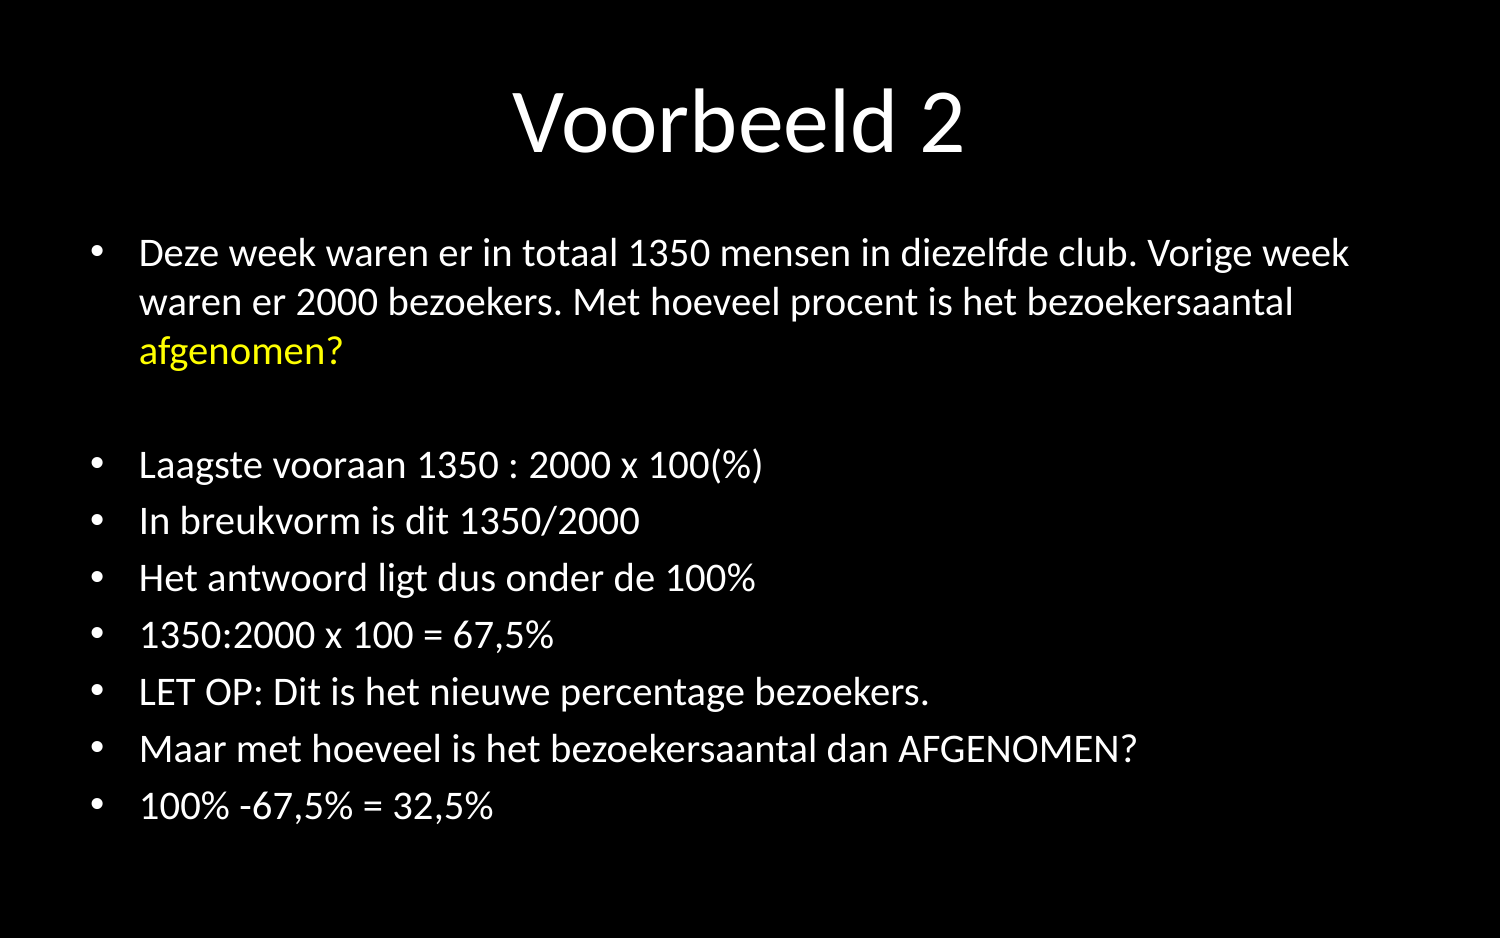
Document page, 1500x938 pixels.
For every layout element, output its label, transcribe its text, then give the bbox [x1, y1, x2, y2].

title Voorbeeld 2 [75, 37, 1425, 194]
list Deze week waren er in totaal 1350 mensen in diezelfde club. Vorige week waren er 2000 bezoekers. Met hoeveel procent is het bezoekersaantal afgenomen? Laagste vooraan 1350 : 2000 x 100(%) In breukvorm is dit 1350/2000 Het antwoord ligt dus onder de 100% 1350:2000 x 100 = 67,5% LET OP: Dit is het nieuwe percentage bezoekers. Maar met hoeveel is het bezoekersaantal dan AFGENOMEN? 100% -67,5% = 32,5% [75, 218, 1425, 838]
